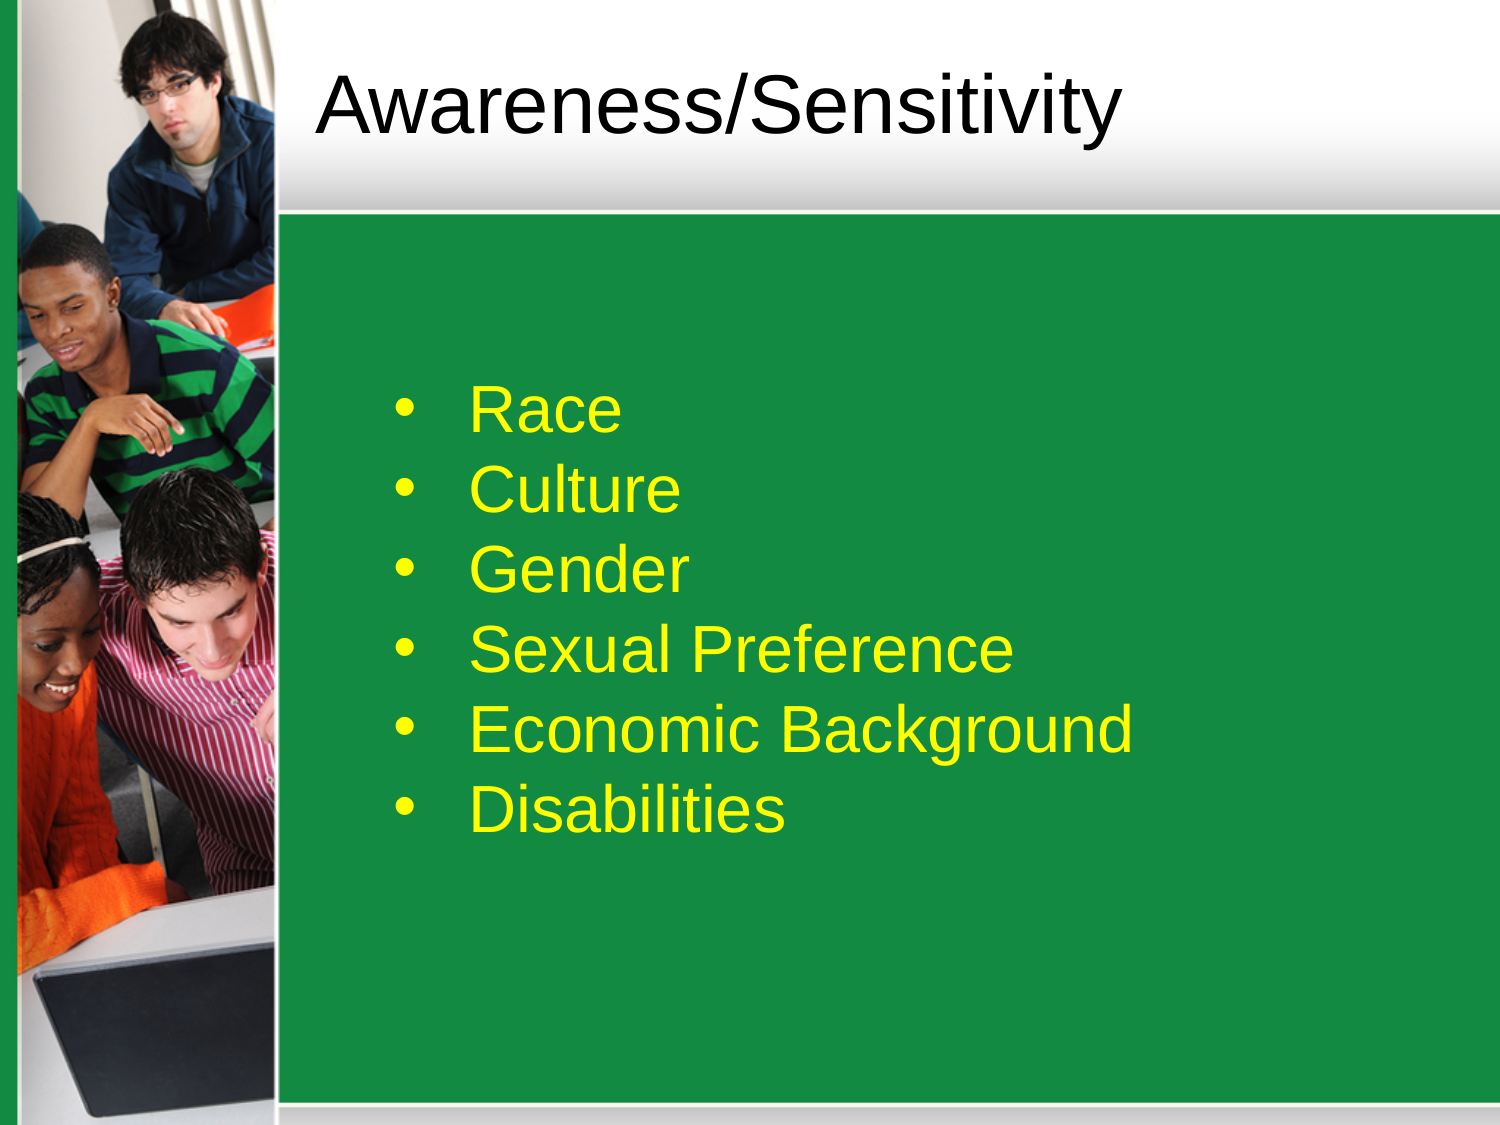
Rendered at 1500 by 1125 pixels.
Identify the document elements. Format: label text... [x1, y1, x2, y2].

title Awareness/Sensitivity [300, 0, 1500, 200]
picture [0, 0, 1500, 1125]
text_box Race Culture Gender Sexual Preference Economic Background Disabilities [378, 358, 1151, 854]
